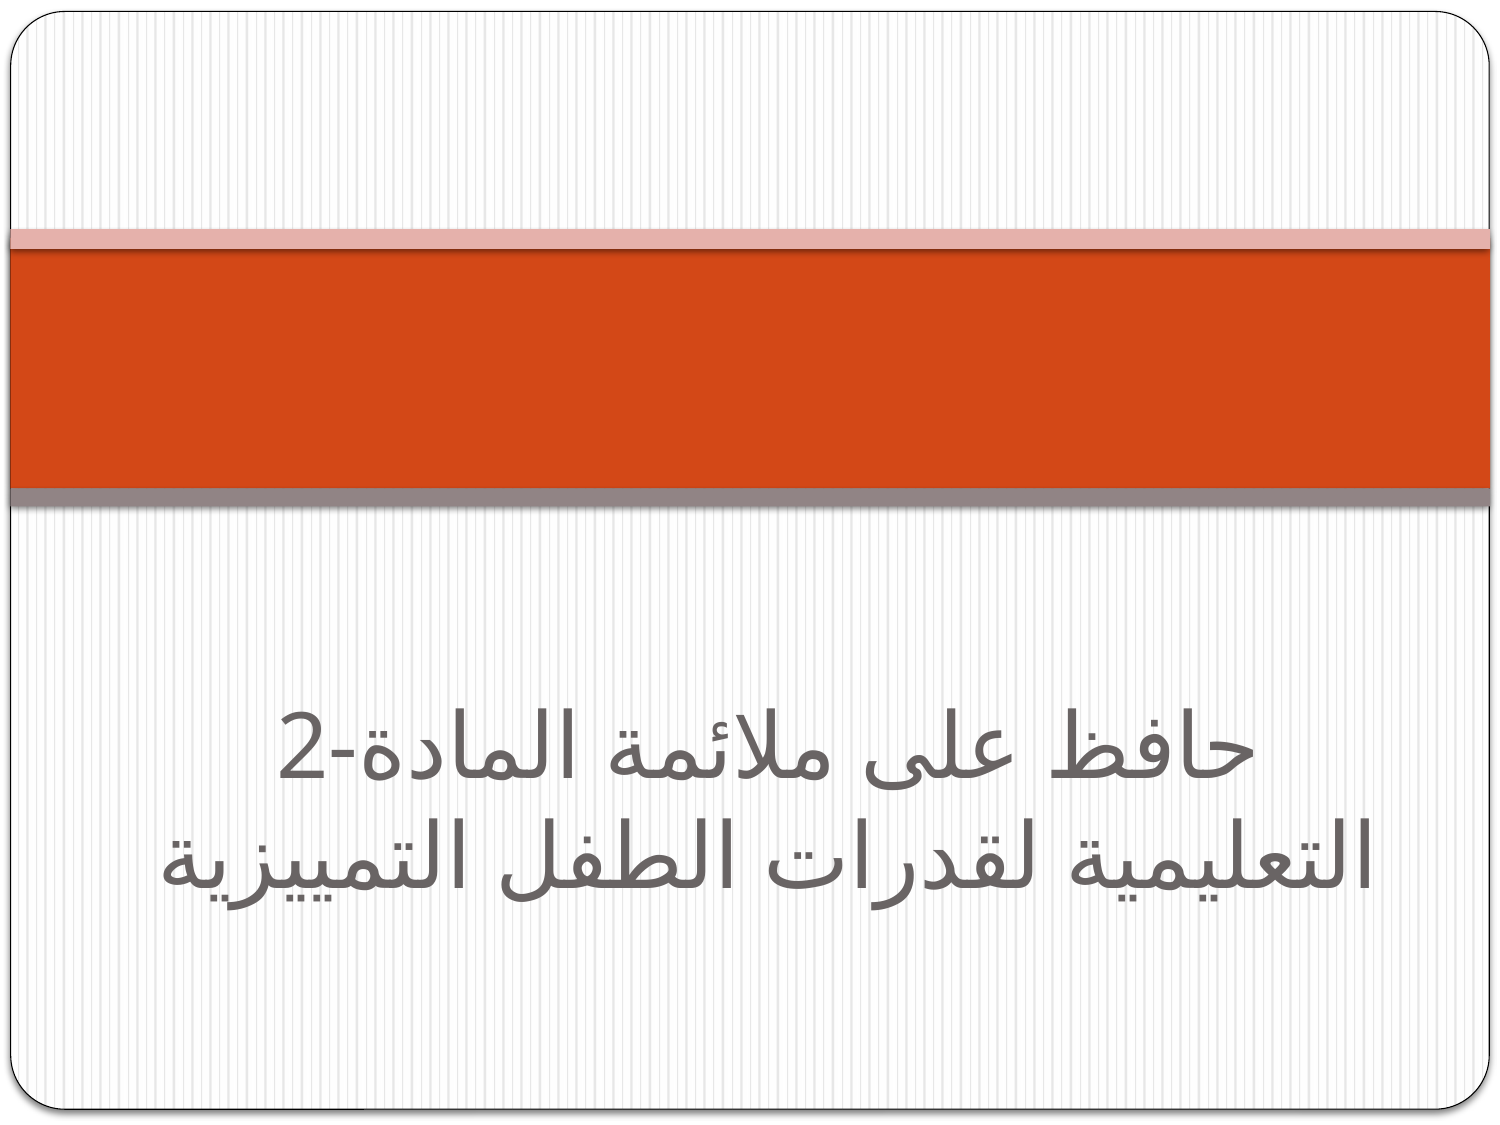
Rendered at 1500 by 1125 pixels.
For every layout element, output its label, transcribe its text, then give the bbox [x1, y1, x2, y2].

subtitle 2-حافظ على ملائمة المادة التعليمية لقدرات الطفل التمييزية [125, 525, 1413, 1063]
